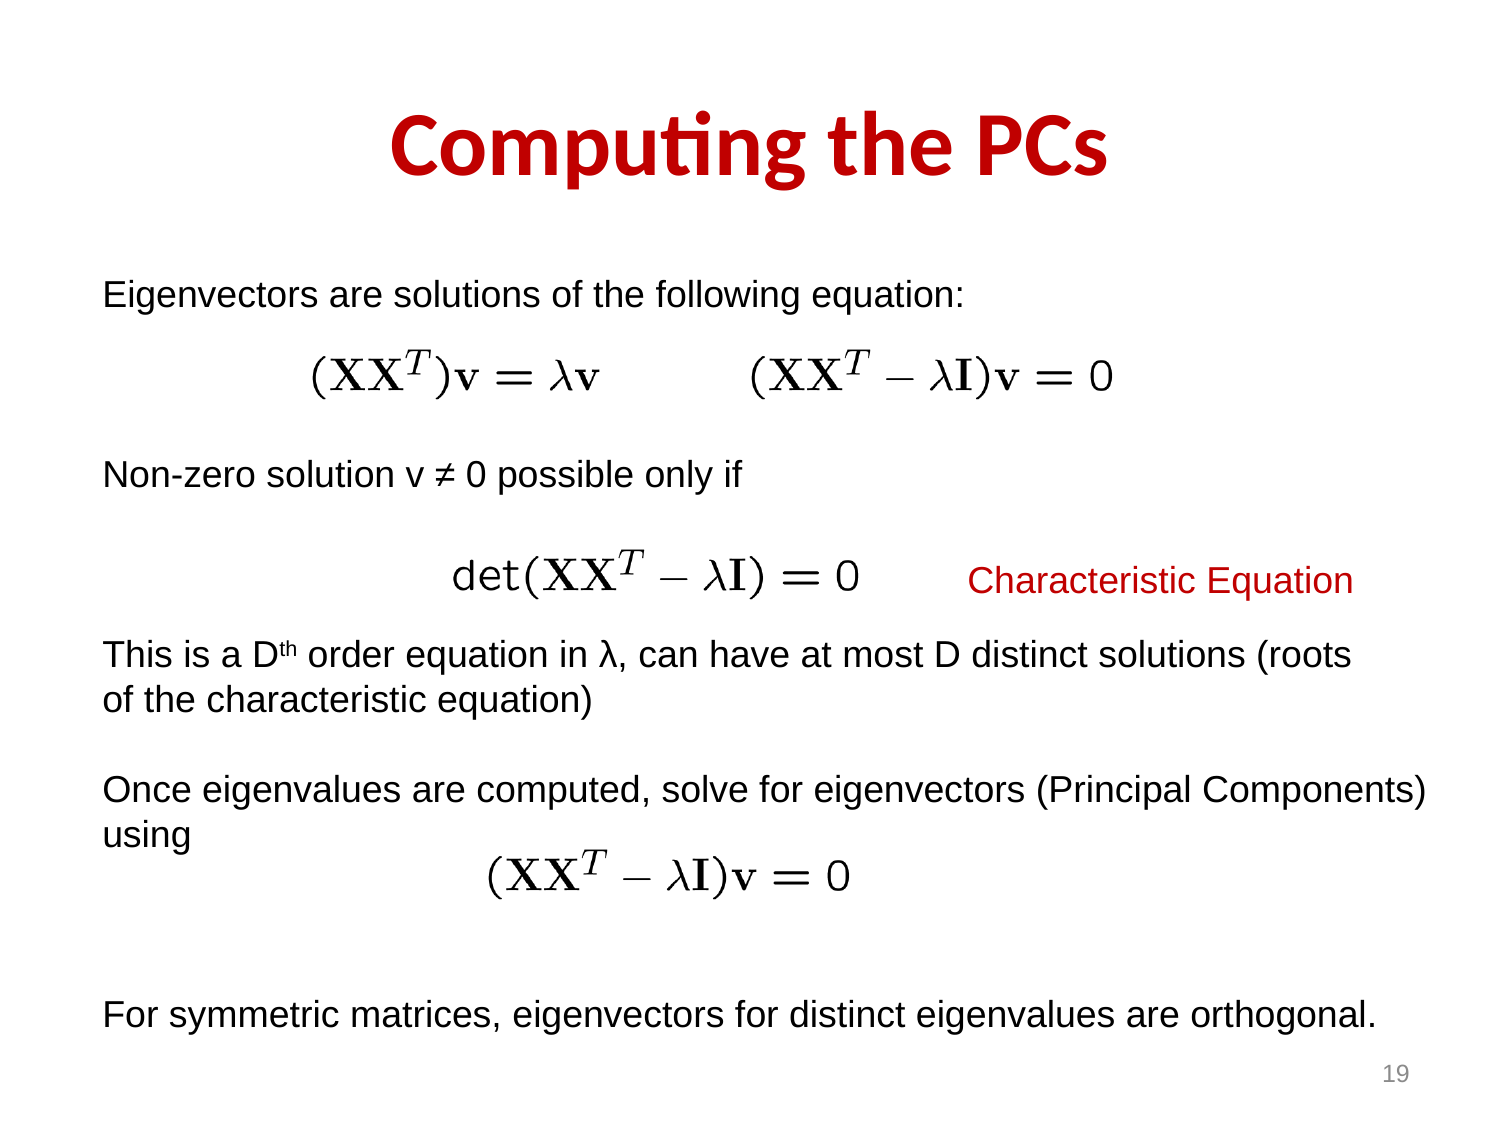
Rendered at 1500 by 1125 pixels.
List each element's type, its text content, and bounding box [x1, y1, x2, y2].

picture [749, 349, 1113, 400]
text_box Characteristic Equation [952, 548, 1370, 609]
picture [452, 549, 861, 600]
slide_number 19 [1074, 1043, 1425, 1103]
picture [310, 349, 601, 400]
title Computing the PCs [75, 45, 1425, 233]
text_box Eigenvectors are solutions of the following equation: Non-zero solution v ≠ 0 possible only if This is a Dth order equation in λ, can have at most D distinct solutions (roots of the characteristic equation) Once eigenvalues are computed, solve for eigenvectors (Principal Components) using For symmetric matrices, eigenvectors for distinct eigenvalues are orthogonal. [87, 262, 1442, 1043]
picture [487, 849, 851, 900]
